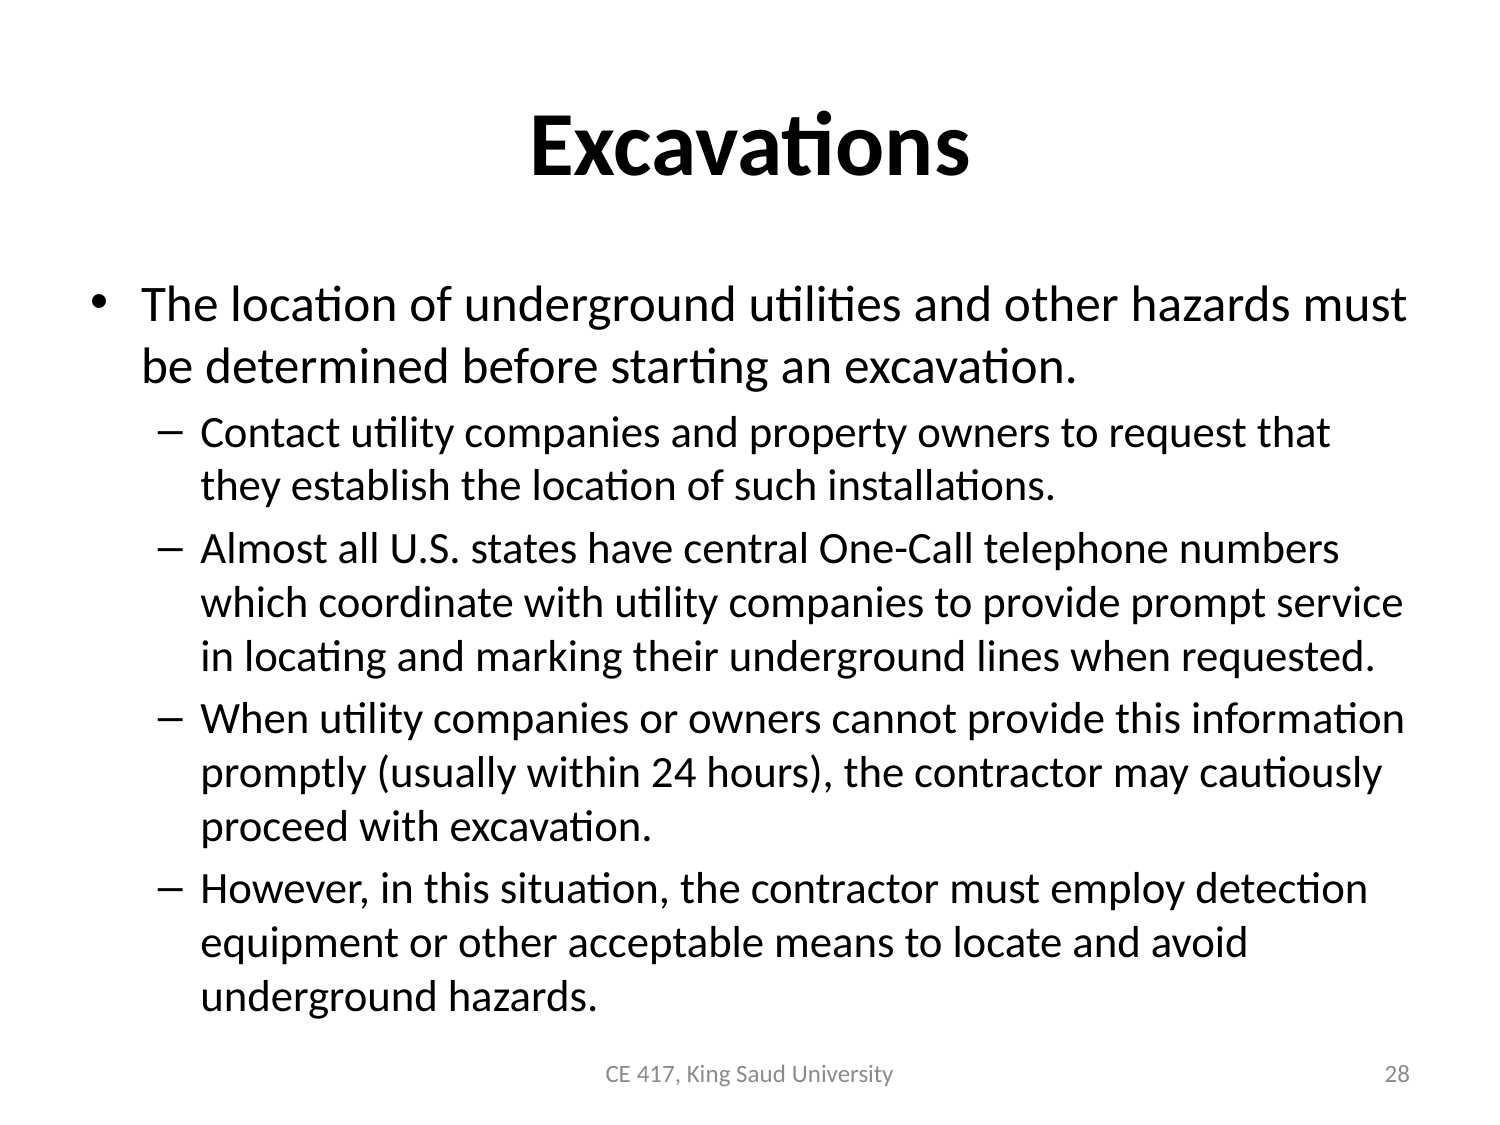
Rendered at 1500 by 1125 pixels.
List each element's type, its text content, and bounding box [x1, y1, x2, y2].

title Excavations [75, 45, 1425, 233]
list The location of underground utilities and other hazards must be determined before starting an excavation. Contact utility companies and property owners to request that they establish the location of such installations. Almost all U.S. states have central One-Call telephone numbers which coordinate with utility companies to provide prompt service in locating and marking their underground lines when requested. When utility companies or owners cannot provide this information promptly (usually within 24 hours), the contractor may cautiously proceed with excavation. However, in this situation, the contractor must employ detection equipment or other acceptable means to locate and avoid underground hazards. [75, 262, 1425, 1075]
slide_number 28 [1074, 1042, 1425, 1103]
footer CE 417, King Saud University [512, 1042, 988, 1103]
